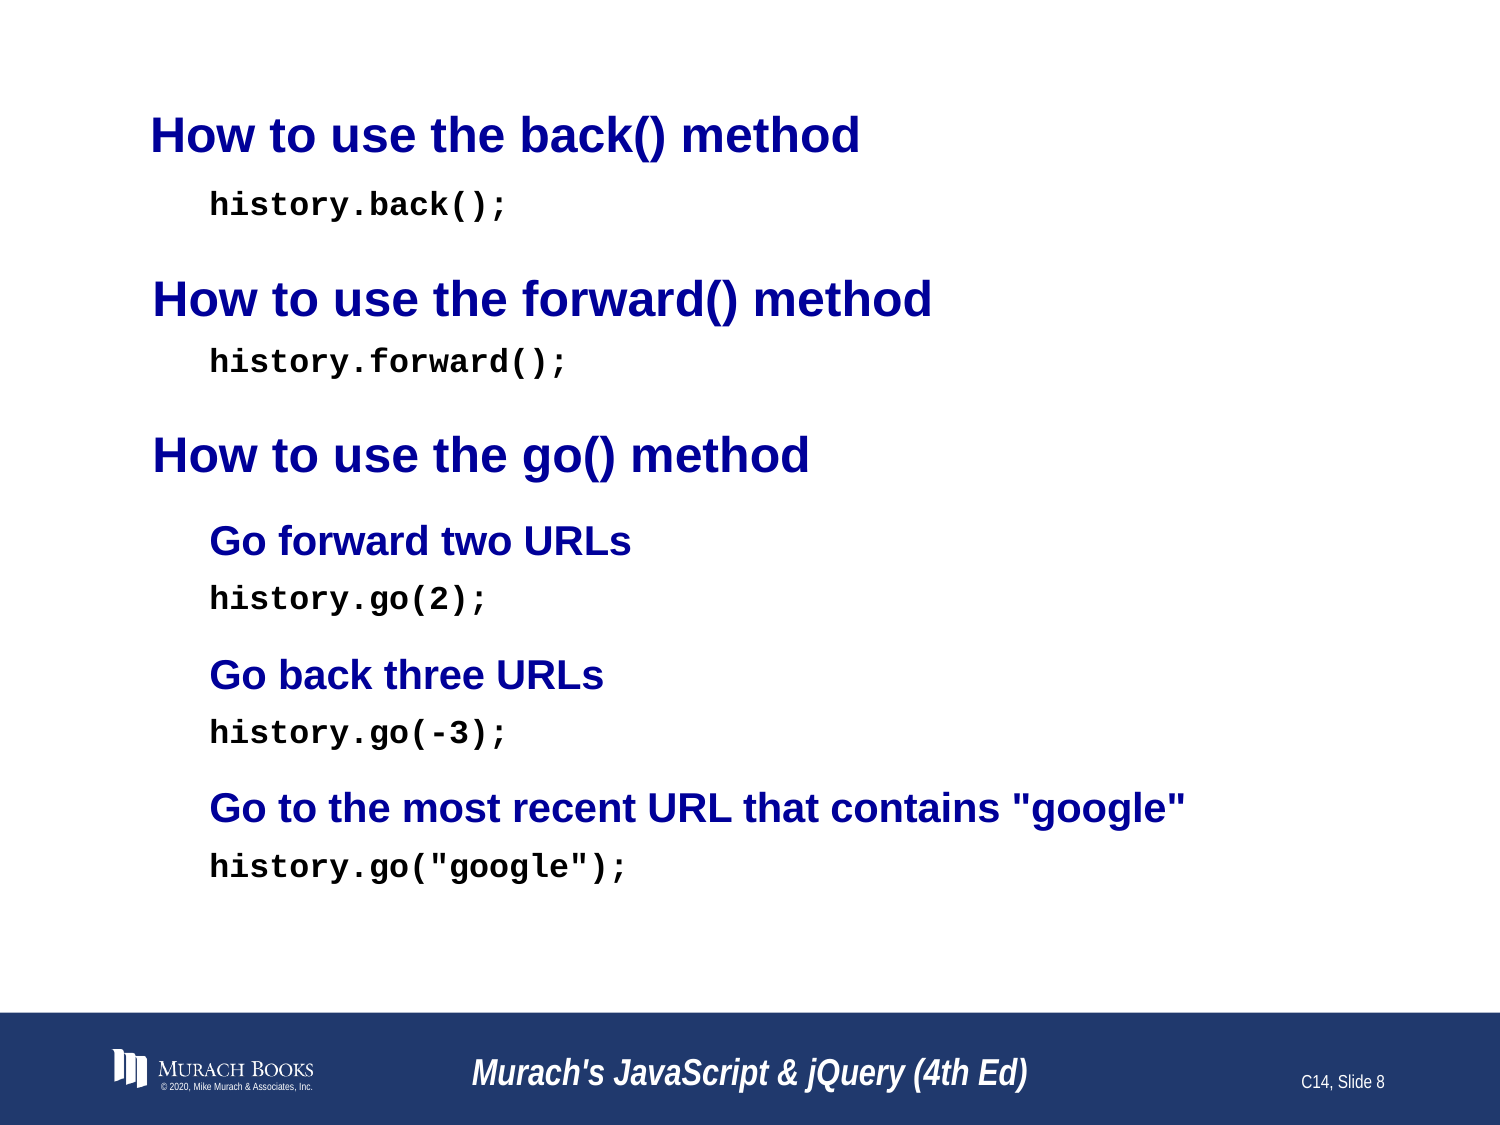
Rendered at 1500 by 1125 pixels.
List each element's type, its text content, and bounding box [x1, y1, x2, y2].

list history.back(); How to use the forward() method history.forward(); How to use the go() method Go forward two URLs history.go(2); Go back three URLs history.go(-3); Go to the most recent URL that contains "google" history.go("google"); [137, 174, 1350, 975]
slide_number Murach's JavaScript & jQuery (4th Ed) [463, 1025, 1050, 1100]
footer © 2020, Mike Murach & Associates, Inc. [12, 1025, 463, 1100]
slide_number C14, Slide 8 [1087, 1025, 1400, 1100]
title How to use the back() method [150, 102, 1350, 164]
